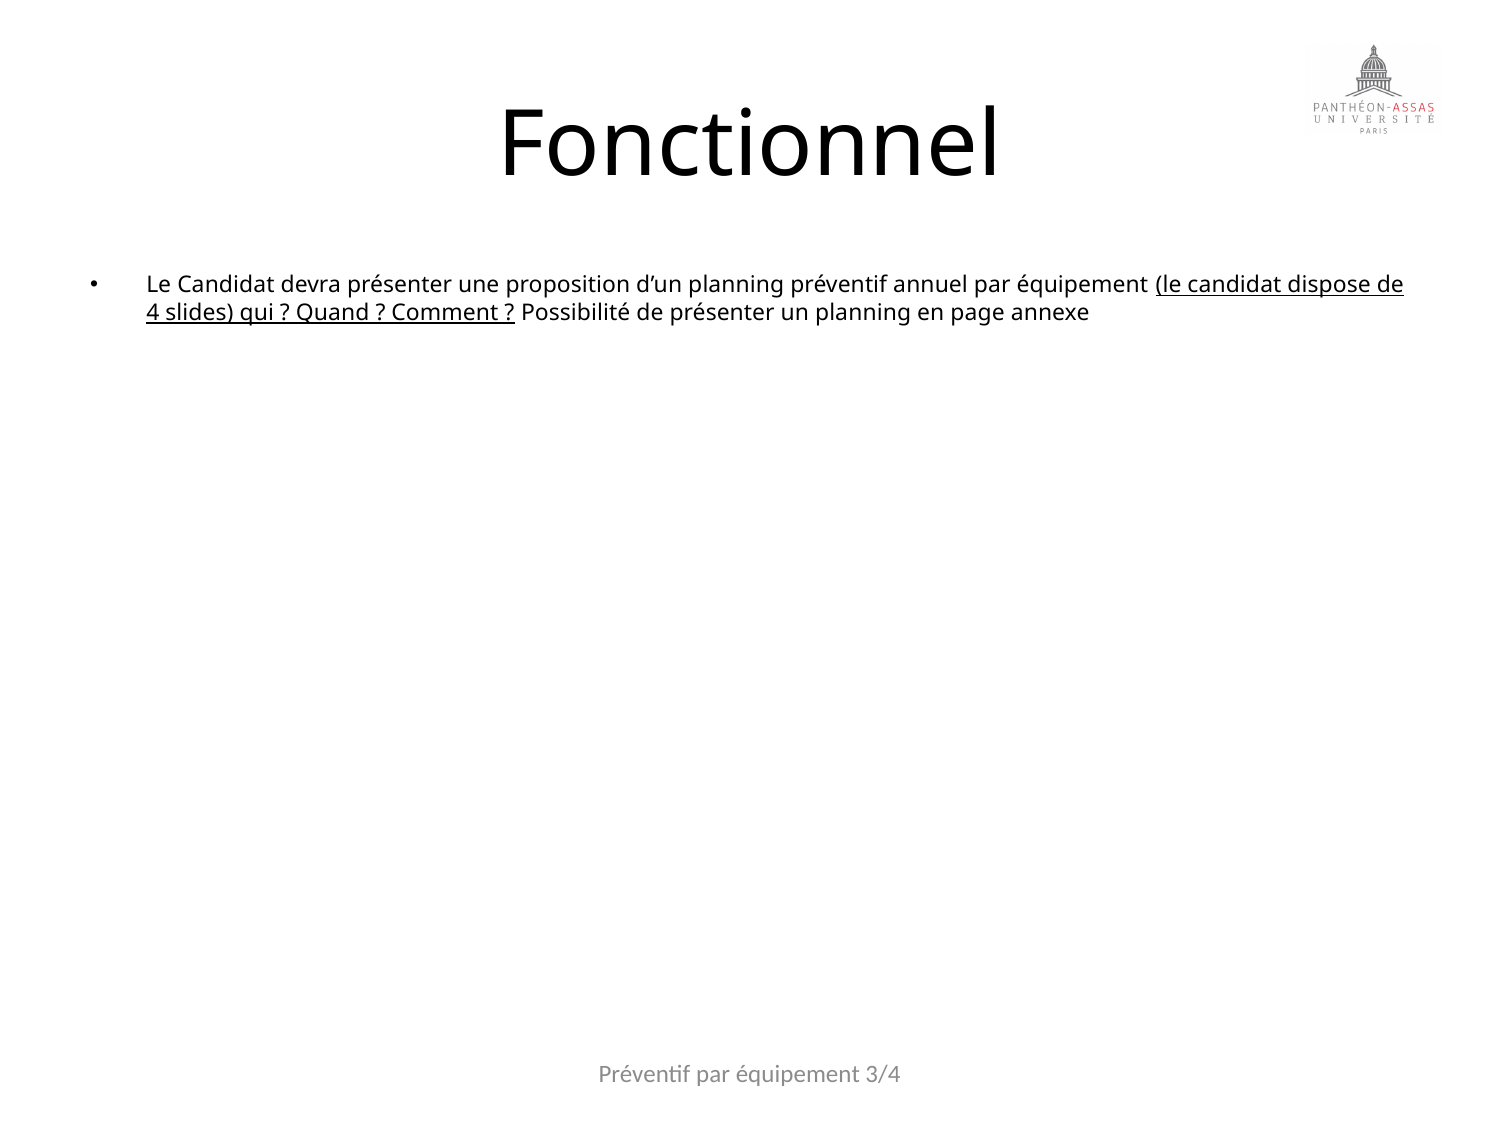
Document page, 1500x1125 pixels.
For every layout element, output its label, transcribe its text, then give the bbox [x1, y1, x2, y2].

footer Préventif par équipement 3/4 [512, 1042, 988, 1103]
title Fonctionnel [75, 45, 1425, 233]
list Le Candidat devra présenter une proposition d’un planning préventif annuel par équipement (le candidat dispose de 4 slides) qui ? Quand ? Comment ? Possibilité de présenter un planning en page annexe [75, 262, 1425, 1005]
picture [1304, 44, 1443, 134]
